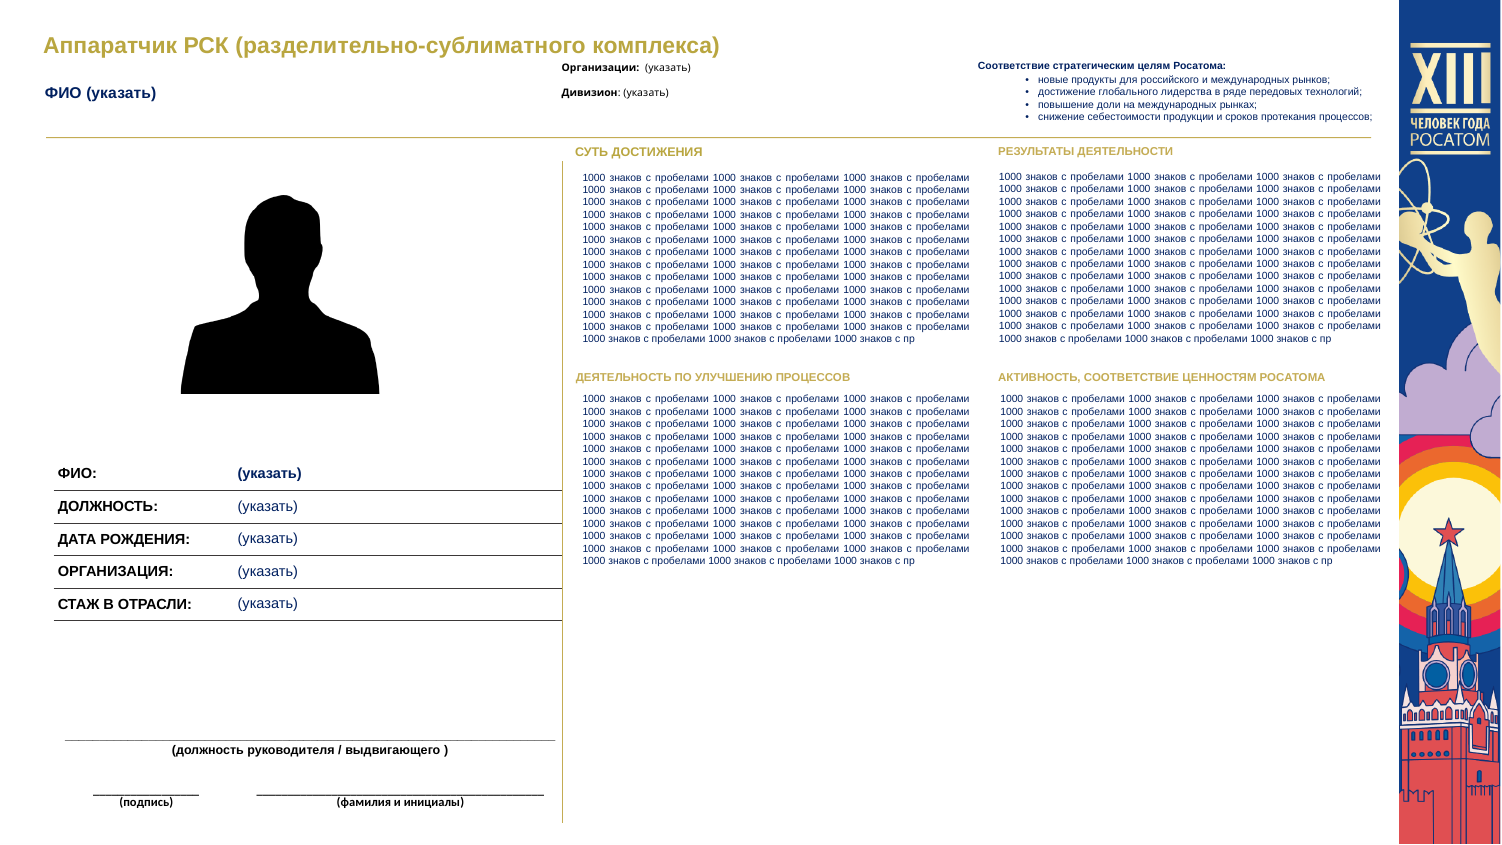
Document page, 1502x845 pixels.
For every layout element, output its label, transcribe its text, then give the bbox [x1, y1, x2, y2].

table_header СУТЬ ДОСТИЖЕНИЯ [567, 138, 984, 163]
text_box АКТИВНОСТЬ, СООТВЕТСТВИЕ ЦЕННОСТЯМ РОСАТОМА [983, 364, 1403, 391]
table_cell (указать) [223, 556, 562, 588]
table_cell ОРГАНИЗАЦИЯ: [54, 556, 223, 588]
table_cell СТАЖ В ОТРАСЛИ: [54, 589, 223, 620]
text_box [180, 195, 380, 395]
text_box • новые продукты для российского и международных рынков; • достижение глобального лидерства в ряде передовых технологий; • повышение доли на международных рынках; • снижение себестоимости продукции и сроков протекания процессов; [1010, 65, 1394, 148]
text_box 1000 знаков с пробелами 1000 знаков с пробелами 1000 знаков с пробелами 1000 знаков с пробелами 1000 знаков с пробелами 1000 знаков с пробелами 1000 знаков с пробелами 1000 знаков с пробелами 1000 знаков с пробелами 1000 знаков с пробелами 1000 знаков с пробелами 1000 знаков с пробелами 1000 знаков с пробелами 1000 знаков с пробелами 1000 знаков с пробелами 1000 знаков с пробелами 1000 знаков с пробелами 1000 знаков с пробелами 1000 знаков с пробелами 1000 знаков с пробелами 1000 знаков с пробелами 1000 знаков с пробелами 1000 знаков с пробелами 1000 знаков с пробелами 1000 знаков с пробелами 1000 знаков с пробелами 1000 знаков с пробелами 1000 знаков с пробелами 1000 знаков с пробелами 1000 знаков с пробелами 1000 знаков с пробелами 1000 знаков с пробелами 1000 знаков с пробелами 1000 знаков с пробелами 1000 знаков с пробелами 1000 знаков с пробелами 1000 знаков с пробелами 1000 знаков с пробелами 1000 знаков с пробелами 1000 знаков с пробелами 1000 знаков с пробелами 1000 знаков с пр [567, 163, 986, 353]
text_box Организации: (указать) Дивизион: (указать) [561, 60, 1010, 111]
text_box Аппаратчик РСК (разделительно-сублиматного комплекса) [28, 23, 1402, 66]
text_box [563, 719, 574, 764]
table_cell ДОЛЖНОСТЬ: [54, 491, 223, 523]
text_box 1000 знаков с пробелами 1000 знаков с пробелами 1000 знаков с пробелами 1000 знаков с пробелами 1000 знаков с пробелами 1000 знаков с пробелами 1000 знаков с пробелами 1000 знаков с пробелами 1000 знаков с пробелами 1000 знаков с пробелами 1000 знаков с пробелами 1000 знаков с пробелами 1000 знаков с пробелами 1000 знаков с пробелами 1000 знаков с пробелами 1000 знаков с пробелами 1000 знаков с пробелами 1000 знаков с пробелами 1000 знаков с пробелами 1000 знаков с пробелами 1000 знаков с пробелами 1000 знаков с пробелами 1000 знаков с пробелами 1000 знаков с пробелами 1000 знаков с пробелами 1000 знаков с пробелами 1000 знаков с пробелами 1000 знаков с пробелами 1000 знаков с пробелами 1000 знаков с пробелами 1000 знаков с пробелами 1000 знаков с пробелами 1000 знаков с пробелами 1000 знаков с пробелами 1000 знаков с пробелами 1000 знаков с пробелами 1000 знаков с пробелами 1000 знаков с пробелами 1000 знаков с пробелами 1000 знаков с пробелами 1000 знаков с пробелами 1000 знаков с пр [567, 384, 985, 575]
table_header (указать) [223, 458, 562, 490]
text_box ______________________________________________________________________ (должность руководителя / выдвигающего ) [46, 719, 562, 764]
text_box Соответствие стратегическим целям Росатома: [963, 52, 1242, 80]
text_box ДЕЯТЕЛЬНОСТЬ ПО УЛУЧШЕНИЮ ПРОЦЕССОВ [563, 364, 980, 391]
picture [0, 0, 1501, 844]
text_box ФИО (указать) [30, 79, 550, 110]
table_header ФИО: [54, 458, 223, 490]
table_cell ДАТА РОЖДЕНИЯ: [54, 524, 223, 555]
text_box РЕЗУЛЬТАТЫ ДЕЯТЕЛЬНОСТИ [984, 139, 1403, 166]
table_header ______________________________________________ (фамилия и инициалы) [239, 777, 562, 822]
table_cell (указать) [223, 524, 562, 555]
table_cell (указать) [223, 491, 562, 523]
text_box 1000 знаков с пробелами 1000 знаков с пробелами 1000 знаков с пробелами 1000 знаков с пробелами 1000 знаков с пробелами 1000 знаков с пробелами 1000 знаков с пробелами 1000 знаков с пробелами 1000 знаков с пробелами 1000 знаков с пробелами 1000 знаков с пробелами 1000 знаков с пробелами 1000 знаков с пробелами 1000 знаков с пробелами 1000 знаков с пробелами 1000 знаков с пробелами 1000 знаков с пробелами 1000 знаков с пробелами 1000 знаков с пробелами 1000 знаков с пробелами 1000 знаков с пробелами 1000 знаков с пробелами 1000 знаков с пробелами 1000 знаков с пробелами 1000 знаков с пробелами 1000 знаков с пробелами 1000 знаков с пробелами 1000 знаков с пробелами 1000 знаков с пробелами 1000 знаков с пробелами 1000 знаков с пробелами 1000 знаков с пробелами 1000 знаков с пробелами 1000 знаков с пробелами 1000 знаков с пробелами 1000 знаков с пробелами 1000 знаков с пробелами 1000 знаков с пробелами 1000 знаков с пробелами 1000 знаков с пробелами 1000 знаков с пробелами 1000 знаков с пр [984, 162, 1397, 352]
table_header _________________ (подпись) [54, 777, 239, 822]
table_cell (указать) [223, 589, 562, 620]
text_box 1000 знаков с пробелами 1000 знаков с пробелами 1000 знаков с пробелами 1000 знаков с пробелами 1000 знаков с пробелами 1000 знаков с пробелами 1000 знаков с пробелами 1000 знаков с пробелами 1000 знаков с пробелами 1000 знаков с пробелами 1000 знаков с пробелами 1000 знаков с пробелами 1000 знаков с пробелами 1000 знаков с пробелами 1000 знаков с пробелами 1000 знаков с пробелами 1000 знаков с пробелами 1000 знаков с пробелами 1000 знаков с пробелами 1000 знаков с пробелами 1000 знаков с пробелами 1000 знаков с пробелами 1000 знаков с пробелами 1000 знаков с пробелами 1000 знаков с пробелами 1000 знаков с пробелами 1000 знаков с пробелами 1000 знаков с пробелами 1000 знаков с пробелами 1000 знаков с пробелами 1000 знаков с пробелами 1000 знаков с пробелами 1000 знаков с пробелами 1000 знаков с пробелами 1000 знаков с пробелами 1000 знаков с пробелами 1000 знаков с пробелами 1000 знаков с пробелами 1000 знаков с пробелами 1000 знаков с пробелами 1000 знаков с пробелами 1000 знаков с пр [985, 384, 1397, 575]
